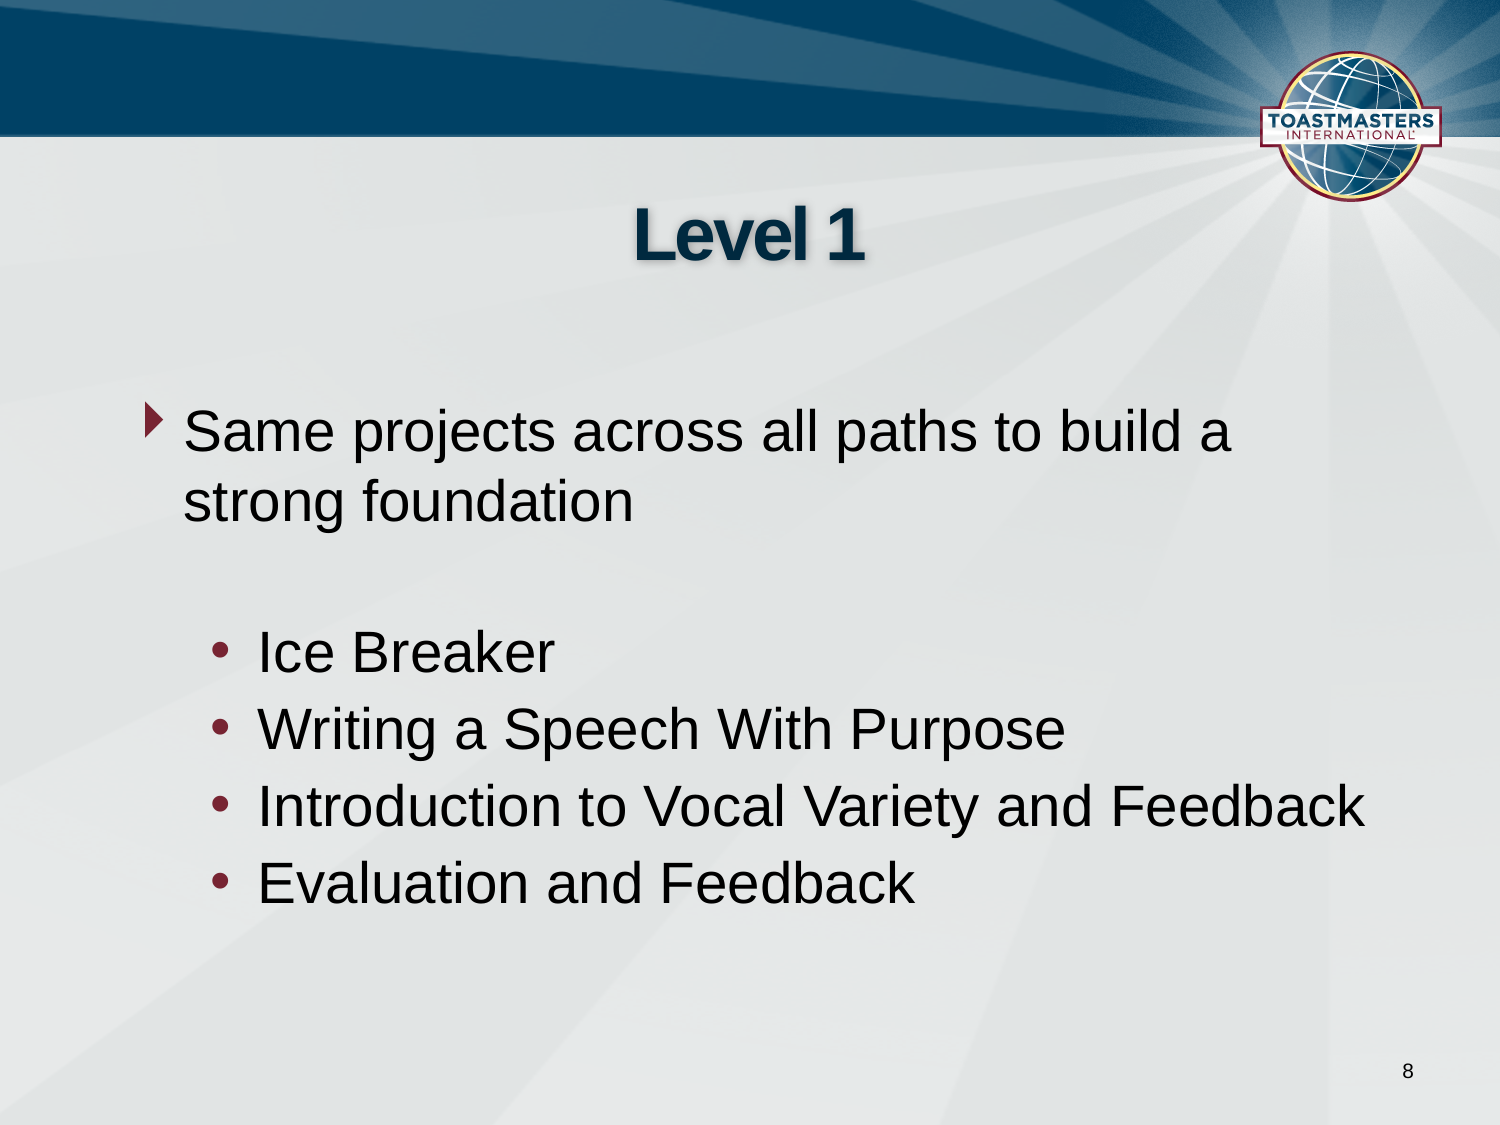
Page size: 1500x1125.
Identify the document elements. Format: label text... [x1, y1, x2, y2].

text_box Ice Breaker Writing a Speech With Purpose Introduction to Vocal Variety and Feedback Evaluation and Feedback [195, 599, 1388, 923]
list Same projects across all paths to build a strong foundation [112, 385, 1413, 665]
text_box 8 [1387, 1050, 1428, 1090]
title Level 1 [112, 112, 1388, 363]
picture [0, 0, 1500, 1125]
